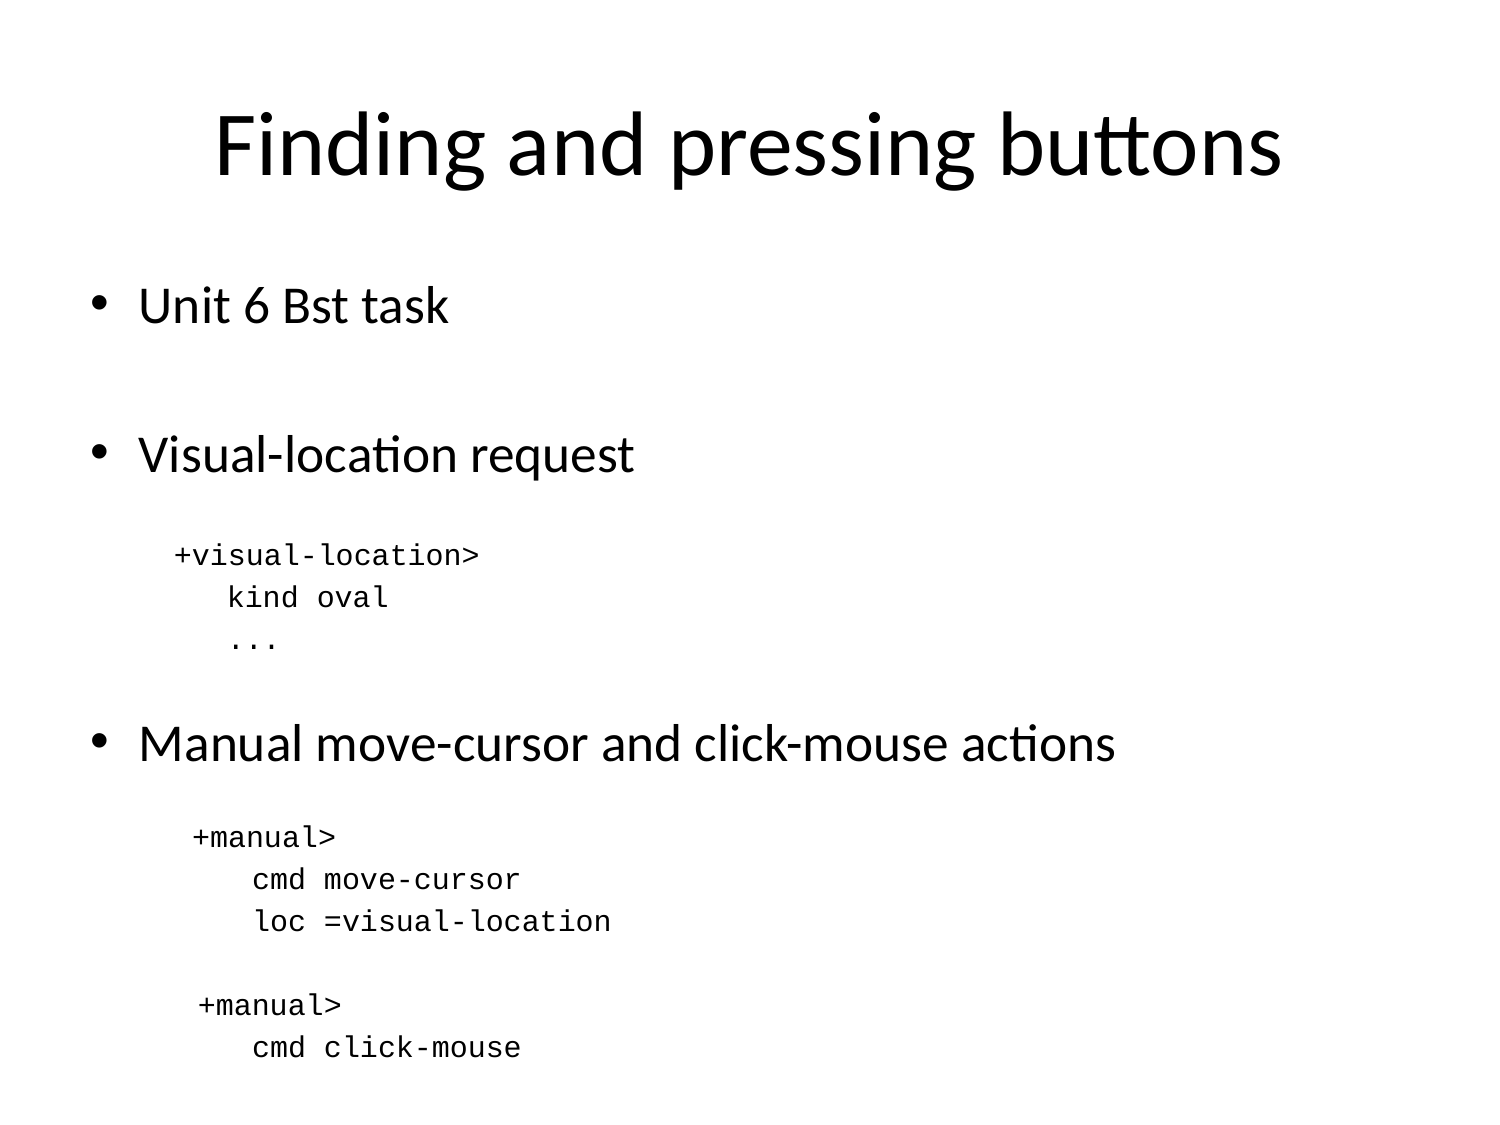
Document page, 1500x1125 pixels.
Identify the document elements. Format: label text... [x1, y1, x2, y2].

list Unit 6 Bst task Visual-location request +visual-location> kind oval ... Manual move-cursor and click-mouse actions +manual> cmd move-cursor loc =visual-location +manual> cmd click-mouse [75, 262, 1425, 1075]
title Finding and pressing buttons [75, 45, 1425, 233]
